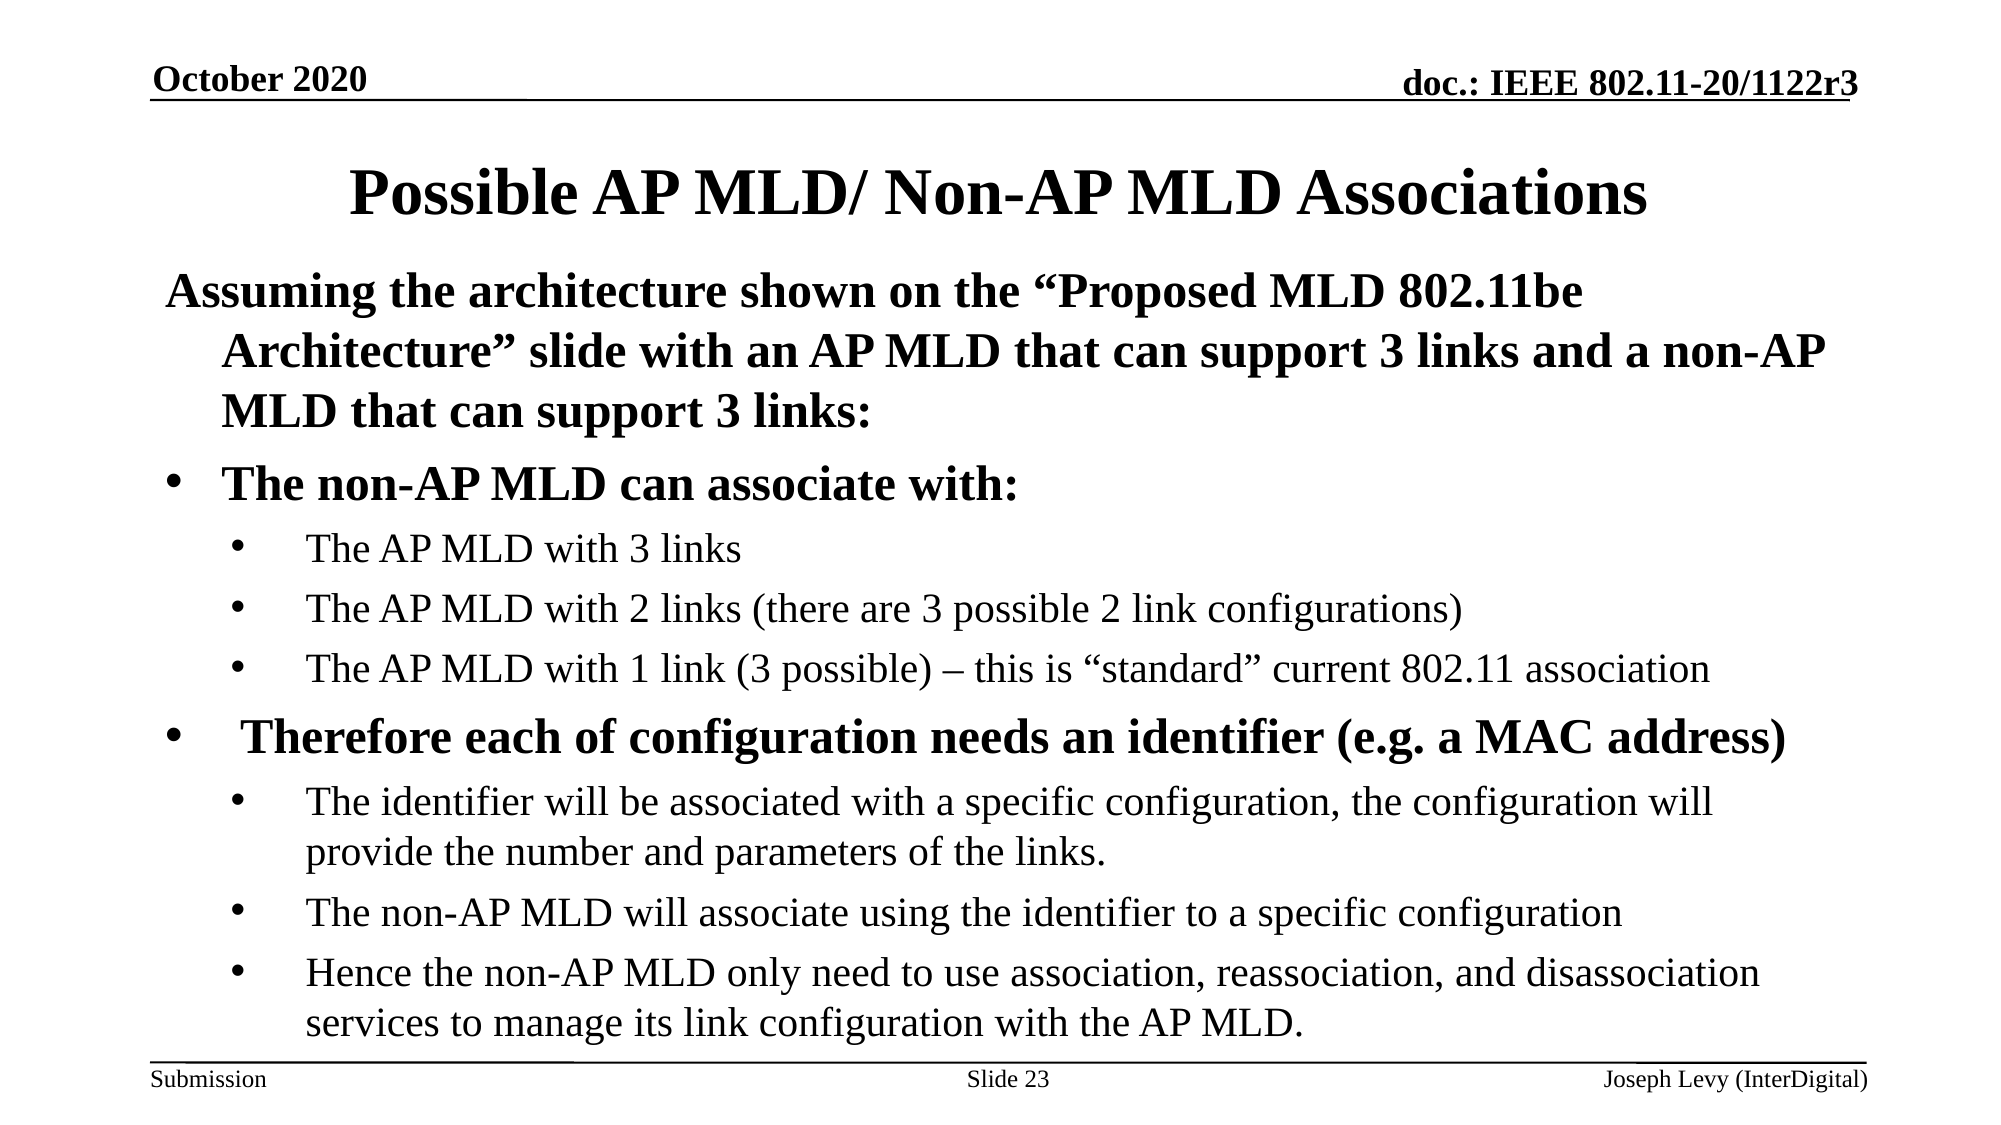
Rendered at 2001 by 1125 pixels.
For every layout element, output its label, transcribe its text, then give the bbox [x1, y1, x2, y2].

list Assuming the architecture shown on the “Proposed MLD 802.11be Architecture” slide with an AP MLD that can support 3 links and a non-AP MLD that can support 3 links: The non-AP MLD can associate with: The AP MLD with 3 links The AP MLD with 2 links (there are 3 possible 2 link configurations) The AP MLD with 1 link (3 possible) – this is “standard” current 802.11 association Therefore each of configuration needs an identifier (e.g. a MAC address) The identifier will be associated with a specific configuration, the configuration will provide the number and parameters of the links. The non-AP MLD will associate using the identifier to a specific configuration Hence the non-AP MLD only need to use association, reassociation, and disassociation services to manage its link configuration with the AP MLD. [149, 249, 1850, 1013]
footer Joseph Levy (InterDigital) [1171, 1061, 1869, 1093]
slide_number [152, 54, 563, 100]
title Possible AP MLD/ Non-AP MLD Associations [149, 112, 1850, 249]
slide_number Slide 23 [950, 1061, 1067, 1123]
